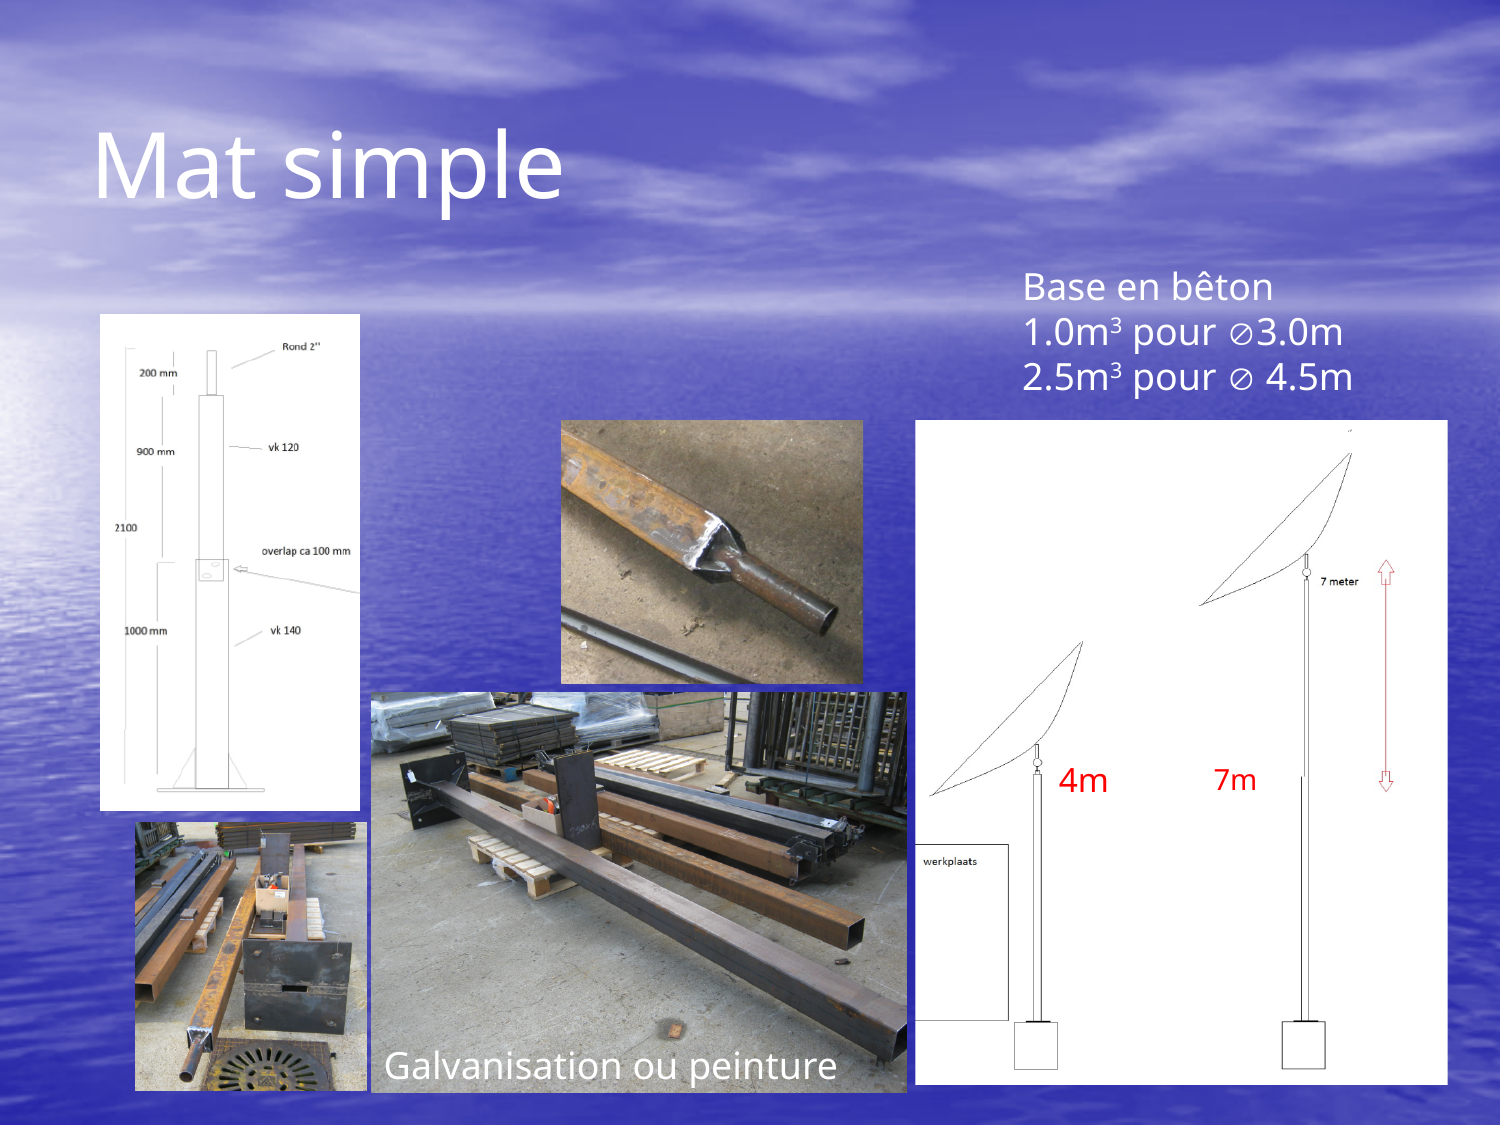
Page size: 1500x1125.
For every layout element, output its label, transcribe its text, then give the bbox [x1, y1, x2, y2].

text_box Base en bêton 1.0m3 pour 3.0m 2.5m3 pour  4.5m [1007, 255, 1369, 405]
title Mat simple [74, 47, 1426, 276]
picture [371, 692, 907, 1094]
picture [135, 822, 367, 1092]
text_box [915, 420, 1448, 1085]
picture [560, 420, 864, 684]
picture [100, 314, 360, 811]
